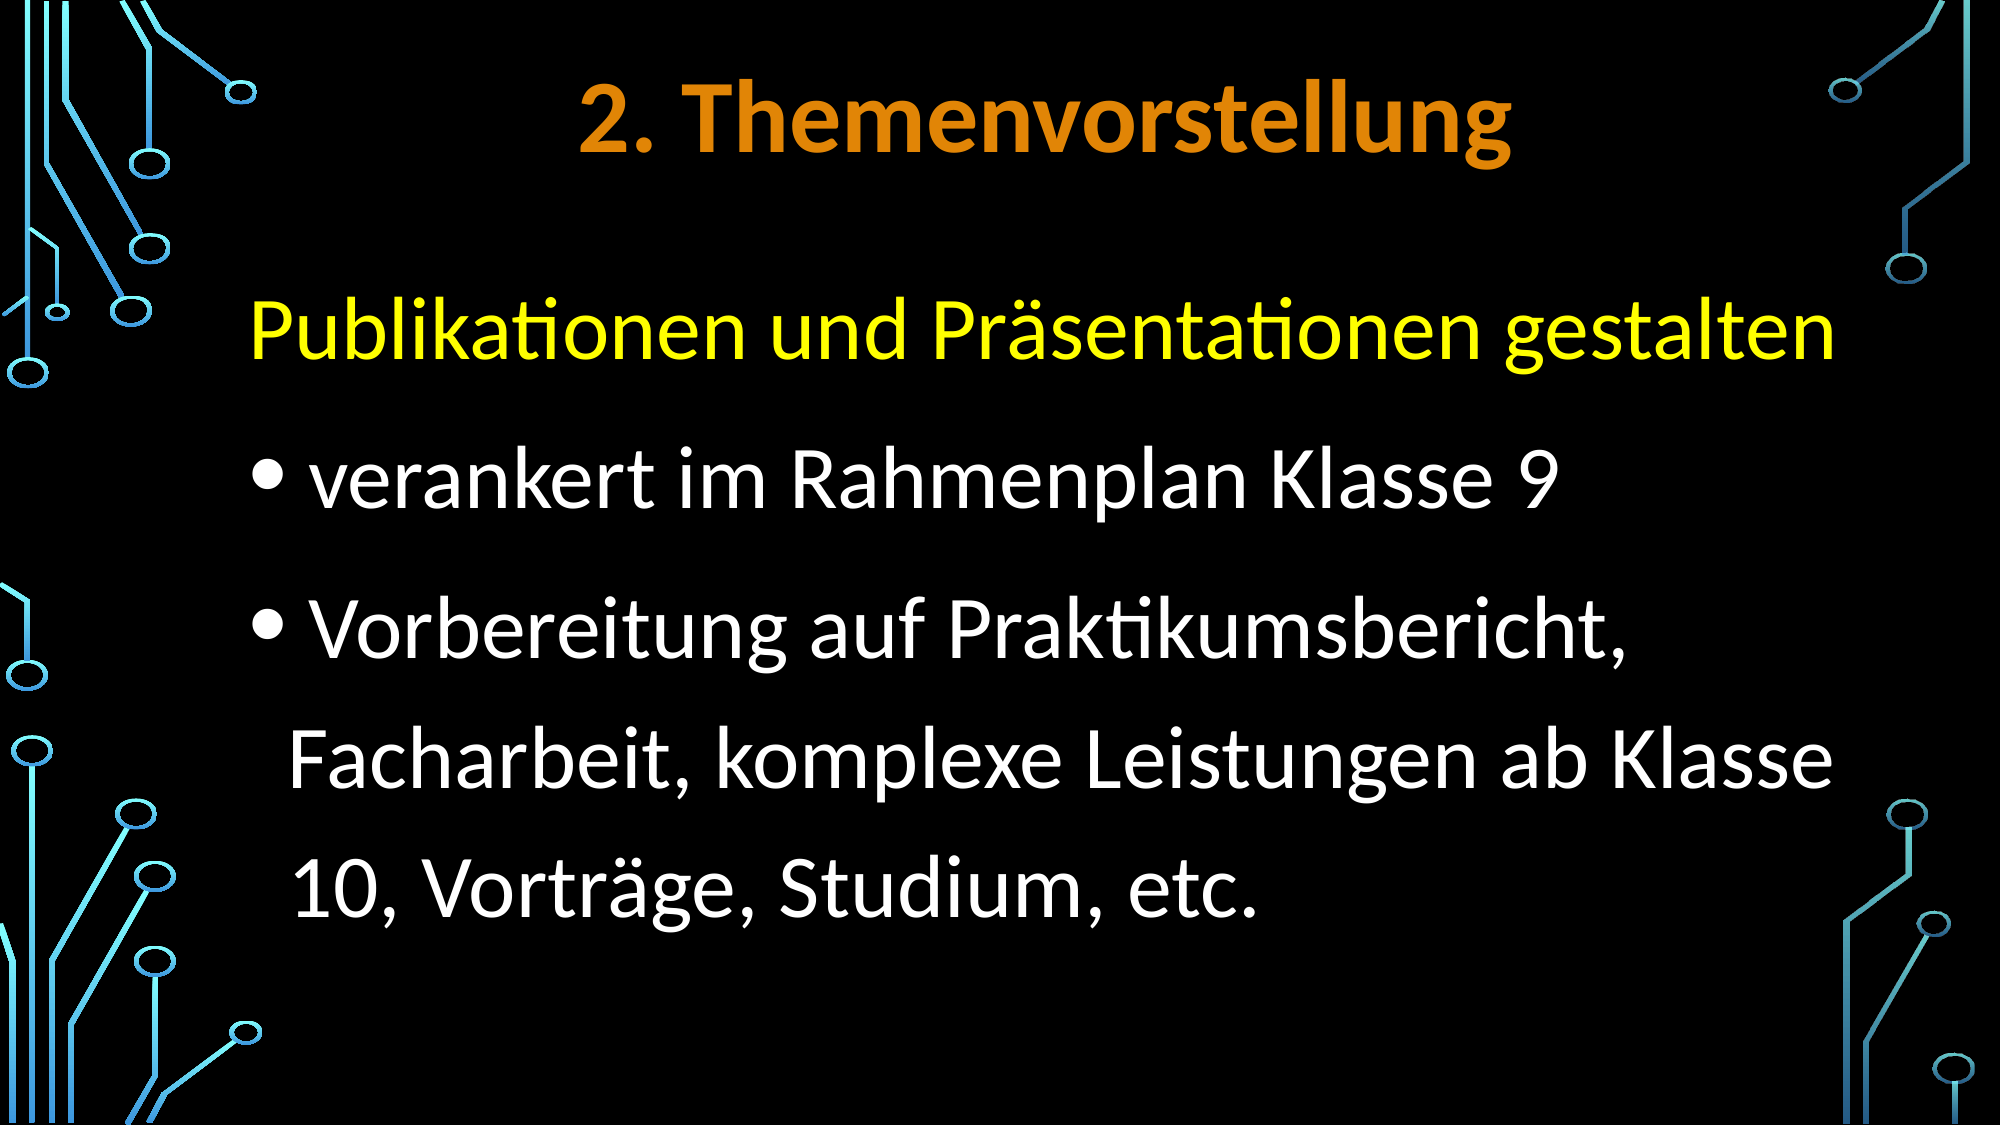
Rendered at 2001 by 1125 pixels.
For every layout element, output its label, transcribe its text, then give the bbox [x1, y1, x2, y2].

title 2. Themenvorstellung [233, 0, 1859, 240]
list Publikationen und Präsentationen gestalten verankert im Rahmenplan Klasse 9 Vorbereitung auf Praktikumsbericht, Facharbeit, komplexe Leistungen ab Klasse 10, Vorträge, Studium, etc. [233, 240, 1859, 966]
